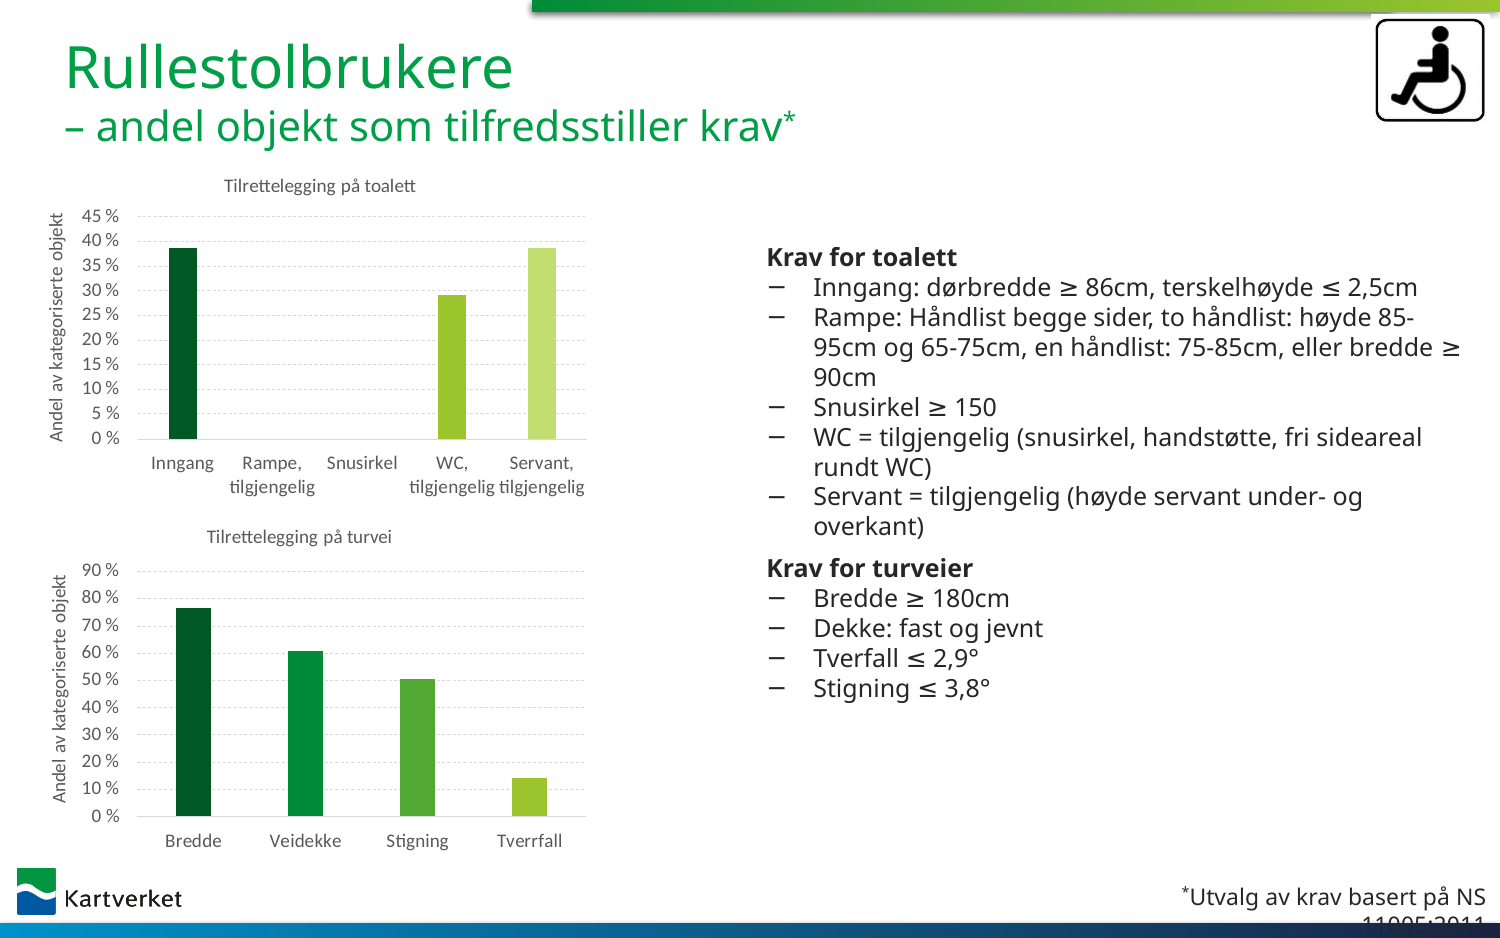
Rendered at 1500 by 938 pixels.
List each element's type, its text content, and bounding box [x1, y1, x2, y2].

picture [1371, 13, 1491, 127]
text_box Krav for toalett Inngang: dørbredde ≥ 86cm, terskelhøyde ≤ 2,5cm Rampe: Håndlist begge sider, to håndlist: høyde 85-95cm og 65-75cm, en håndlist: 75-85cm, eller bredde ≥ 90cm Snusirkel ≥ 150 WC = tilgjengelig (snusirkel, handstøtte, fri sideareal rundt WC) Servant = tilgjengelig (høyde servant under- og overkant) [751, 234, 1483, 545]
picture [41, 520, 597, 859]
text_box Rullestolbrukere – andel objekt som tilfredsstiller krav* [49, 14, 1431, 158]
text_box *Utvalg av krav basert på NS 11005:2011 [1068, 873, 1500, 938]
picture [41, 166, 598, 505]
text_box Krav for turveier Bredde ≥ 180cm Dekke: fast og jevnt Tverfall ≤ 2,9° Stigning ≤ 3,8° [751, 545, 1483, 710]
